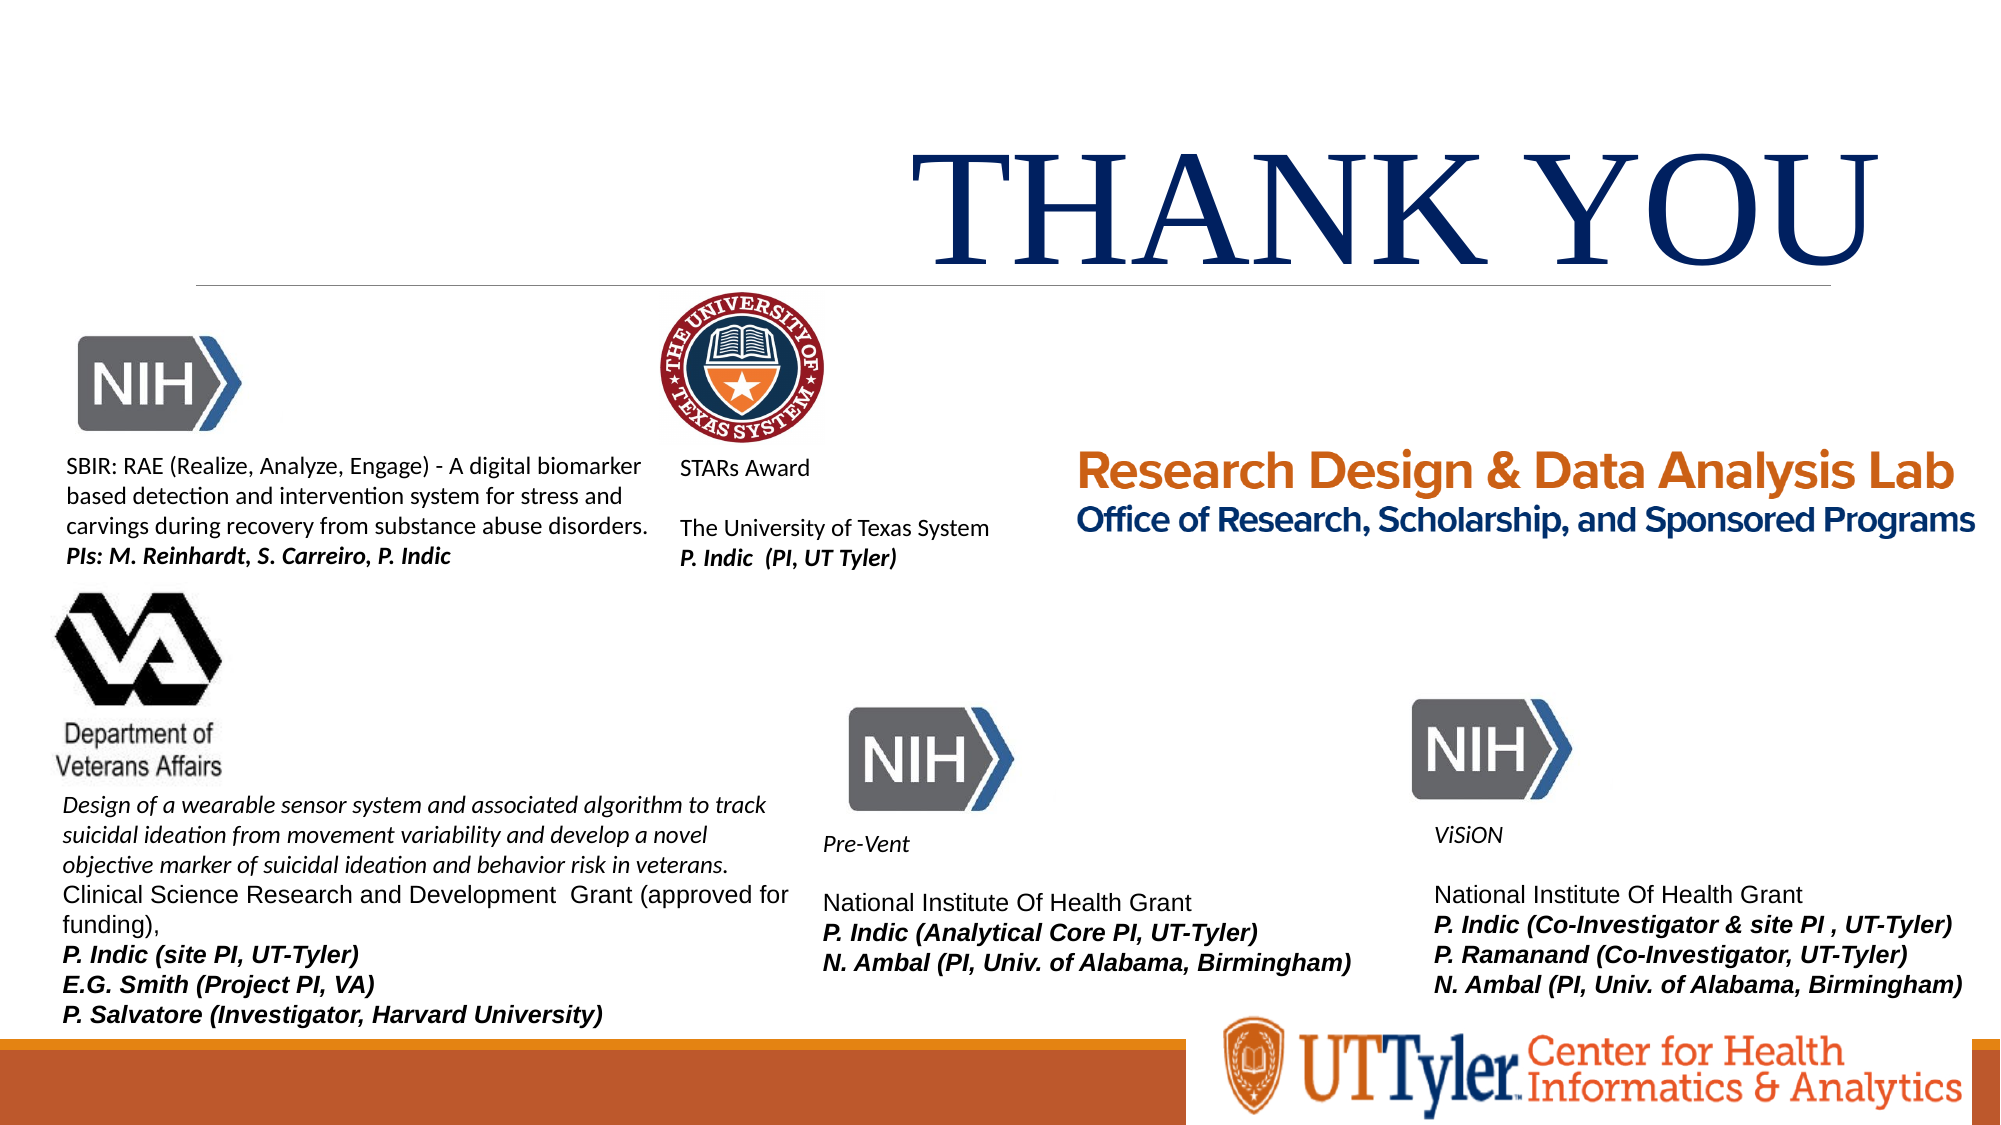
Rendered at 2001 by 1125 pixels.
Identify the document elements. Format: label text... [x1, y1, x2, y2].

picture [1186, 1038, 1973, 1125]
text_box THANK YOU [895, 3, 2000, 286]
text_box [24, 290, 2000, 1038]
